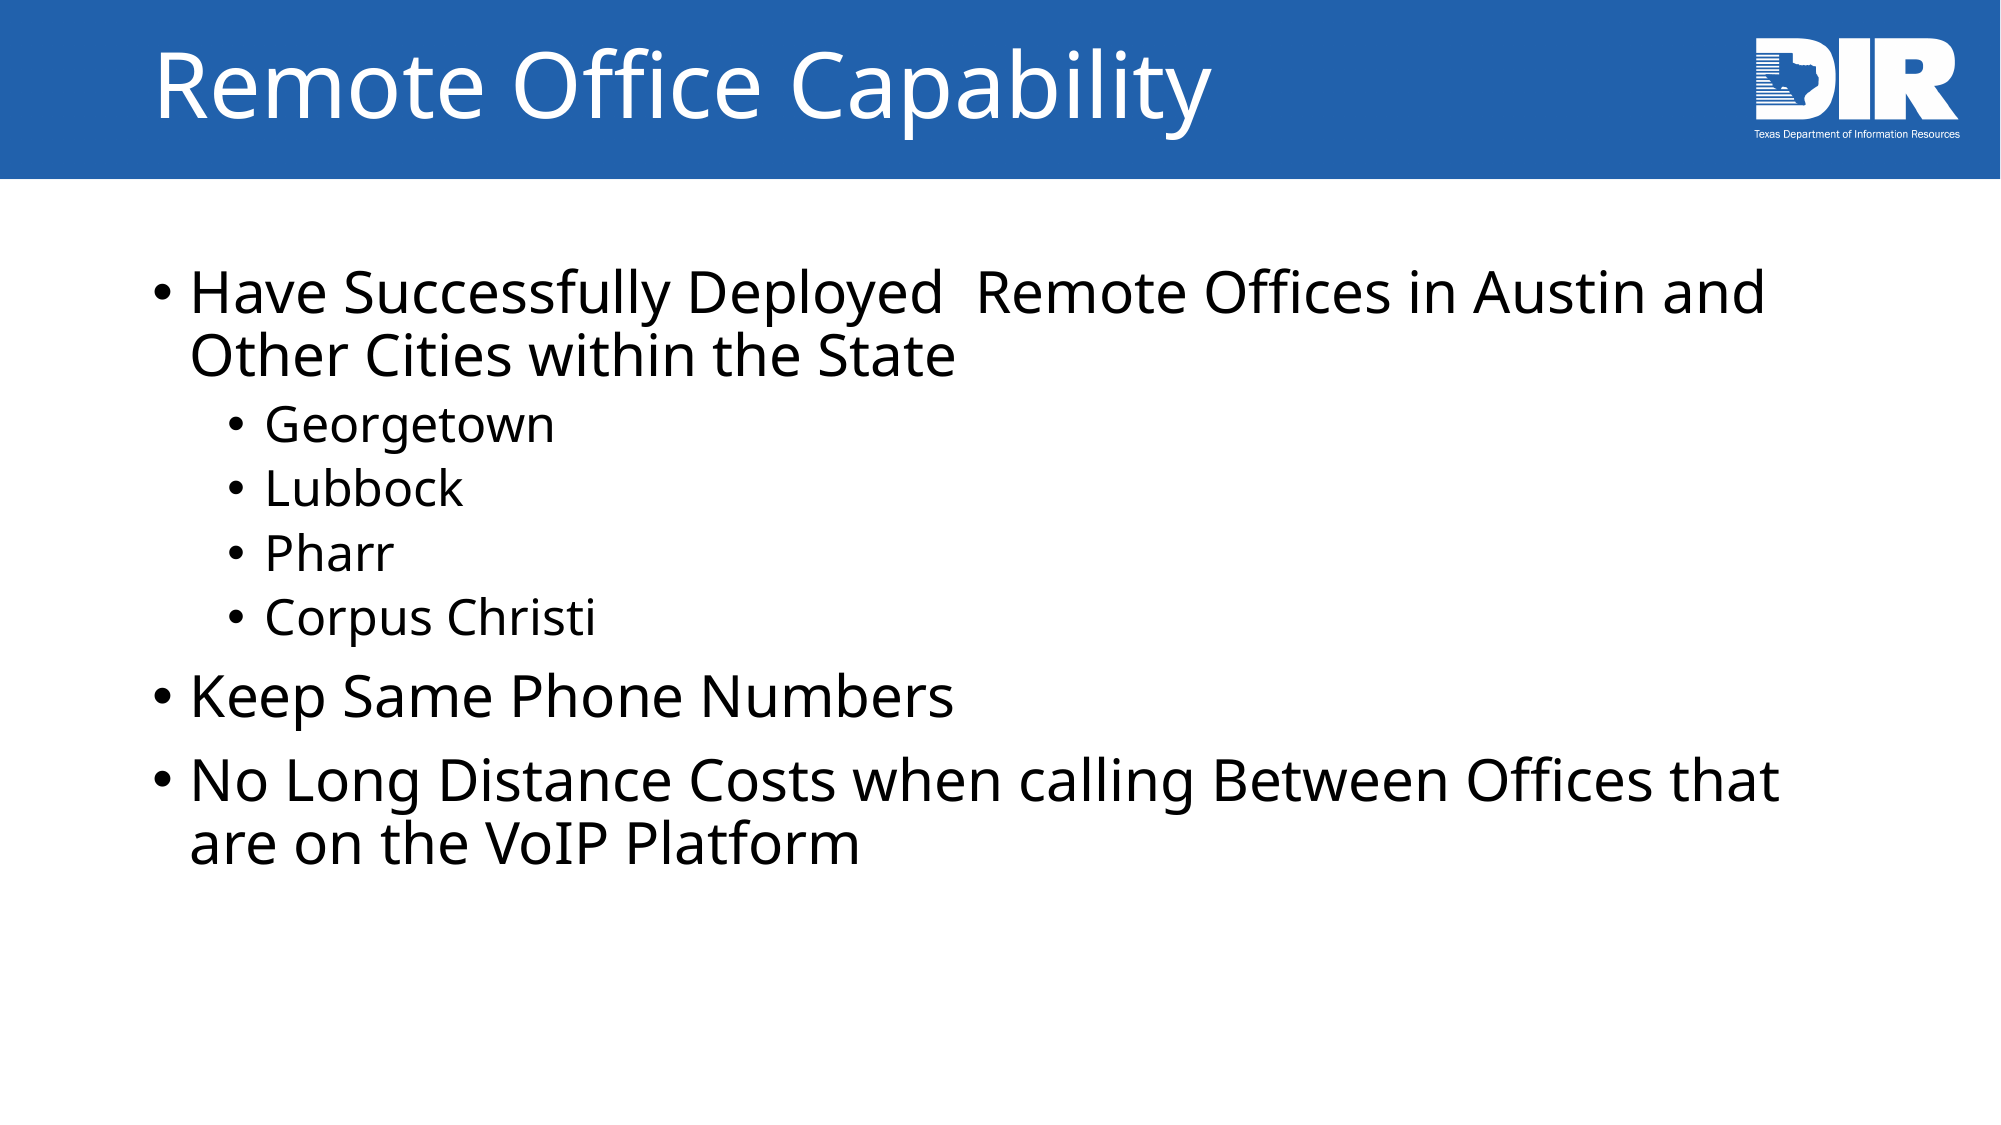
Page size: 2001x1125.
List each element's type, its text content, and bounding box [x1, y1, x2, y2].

picture [0, 0, 2001, 1125]
title Remote Office Capability [137, 0, 1863, 179]
list Have Successfully Deployed Remote Offices in Austin and Other Cities within the State Georgetown Lubbock Pharr Corpus Christi Keep Same Phone Numbers No Long Distance Costs when calling Between Offices that are on the VoIP Platform [137, 255, 1863, 1014]
